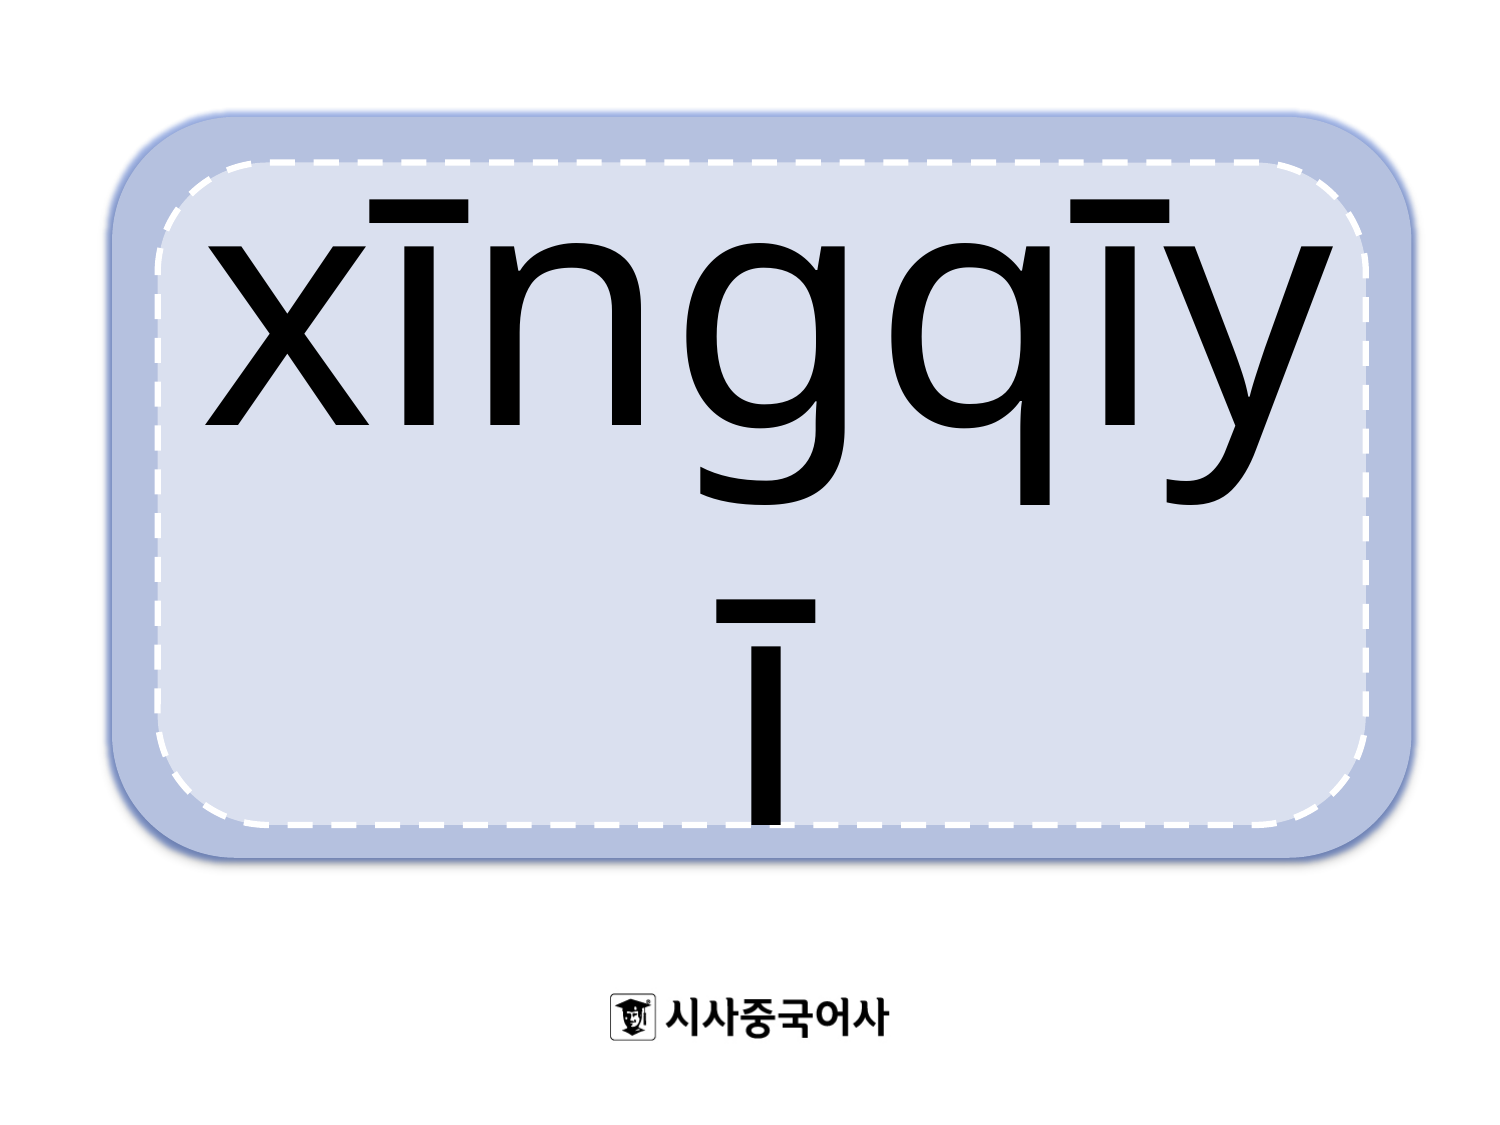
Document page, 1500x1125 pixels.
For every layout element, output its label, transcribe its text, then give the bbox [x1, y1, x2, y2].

picture [602, 987, 898, 1047]
text_box xīngqīyī [162, 160, 1371, 824]
